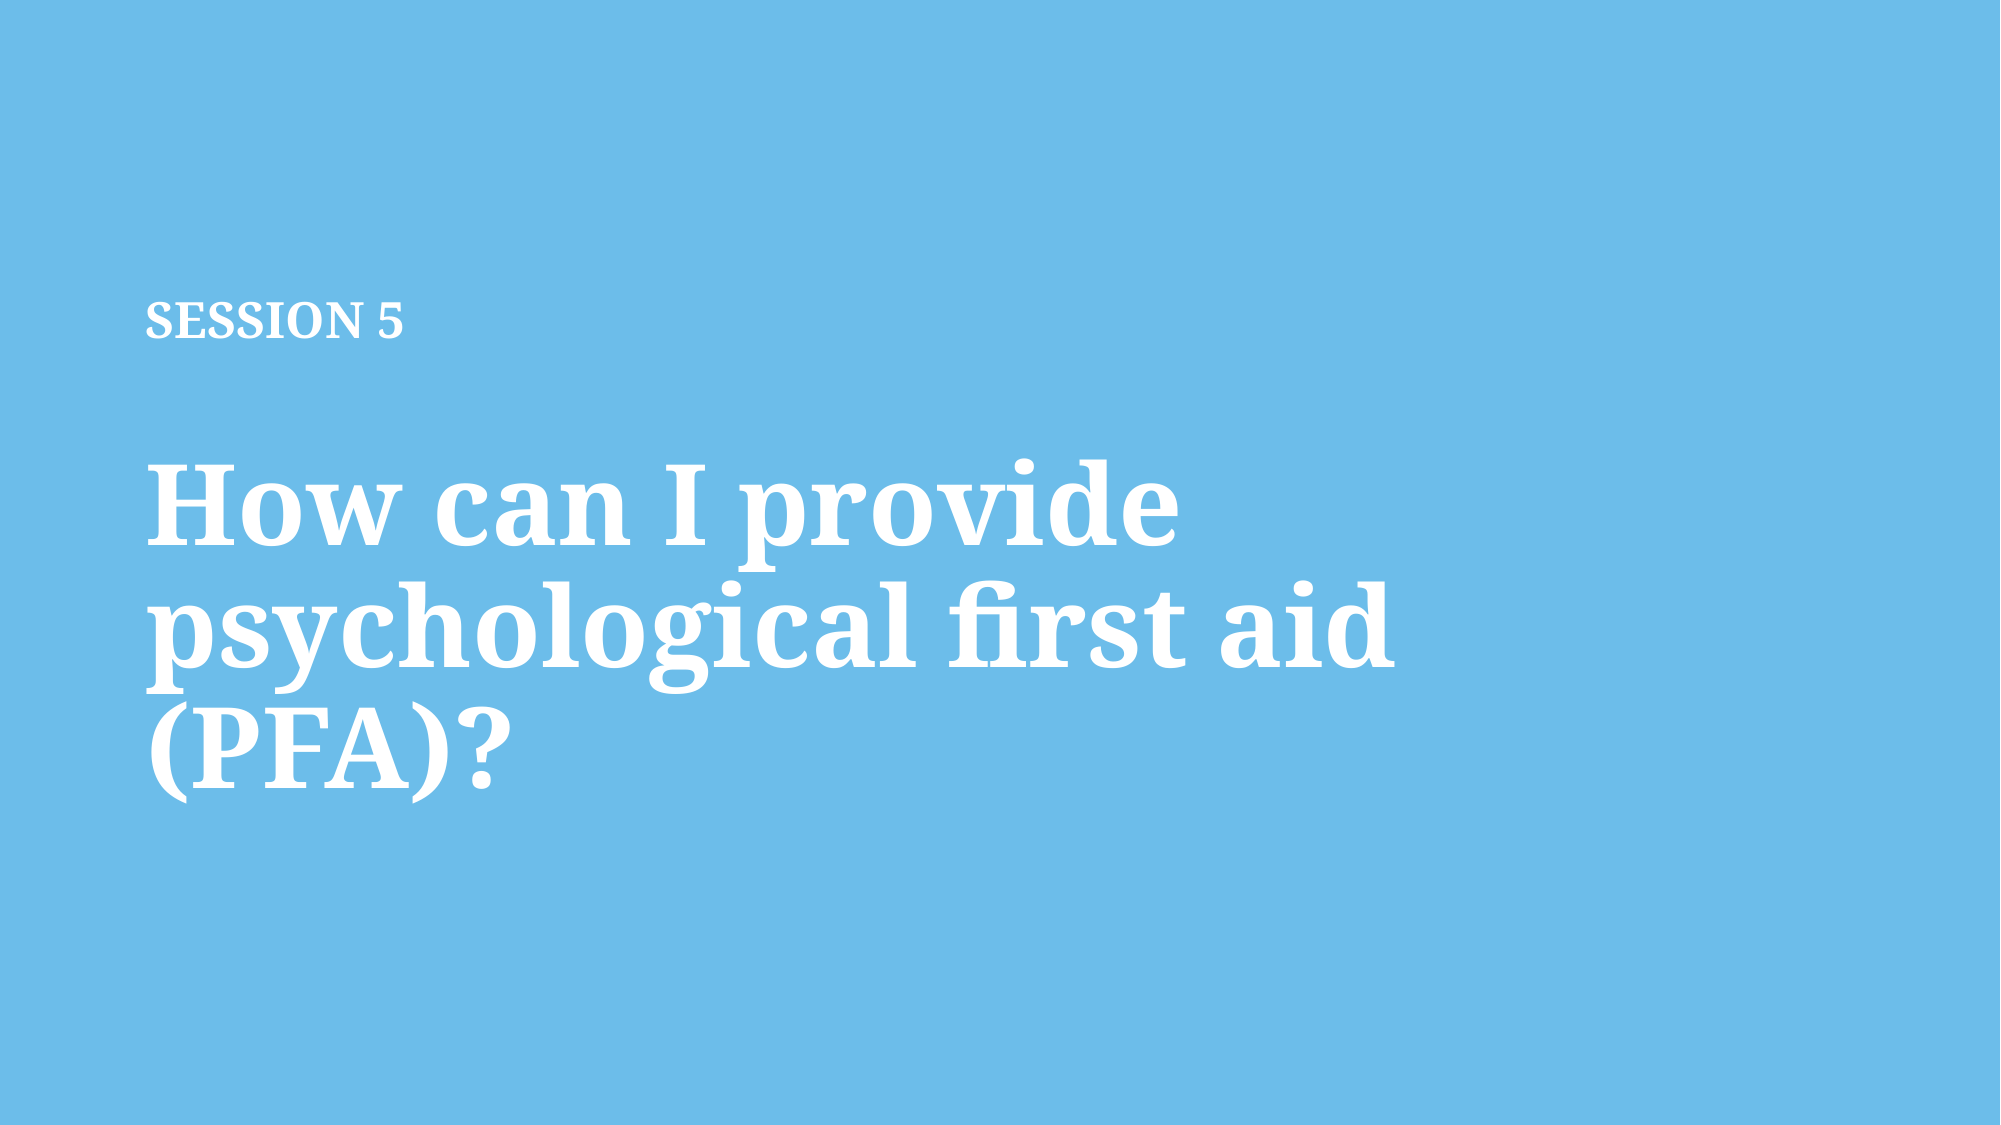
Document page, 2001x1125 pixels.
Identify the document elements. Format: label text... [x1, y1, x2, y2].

text_box SESSION 5 How can I provide psychological first aid (PFA)? [130, 508, 1792, 601]
